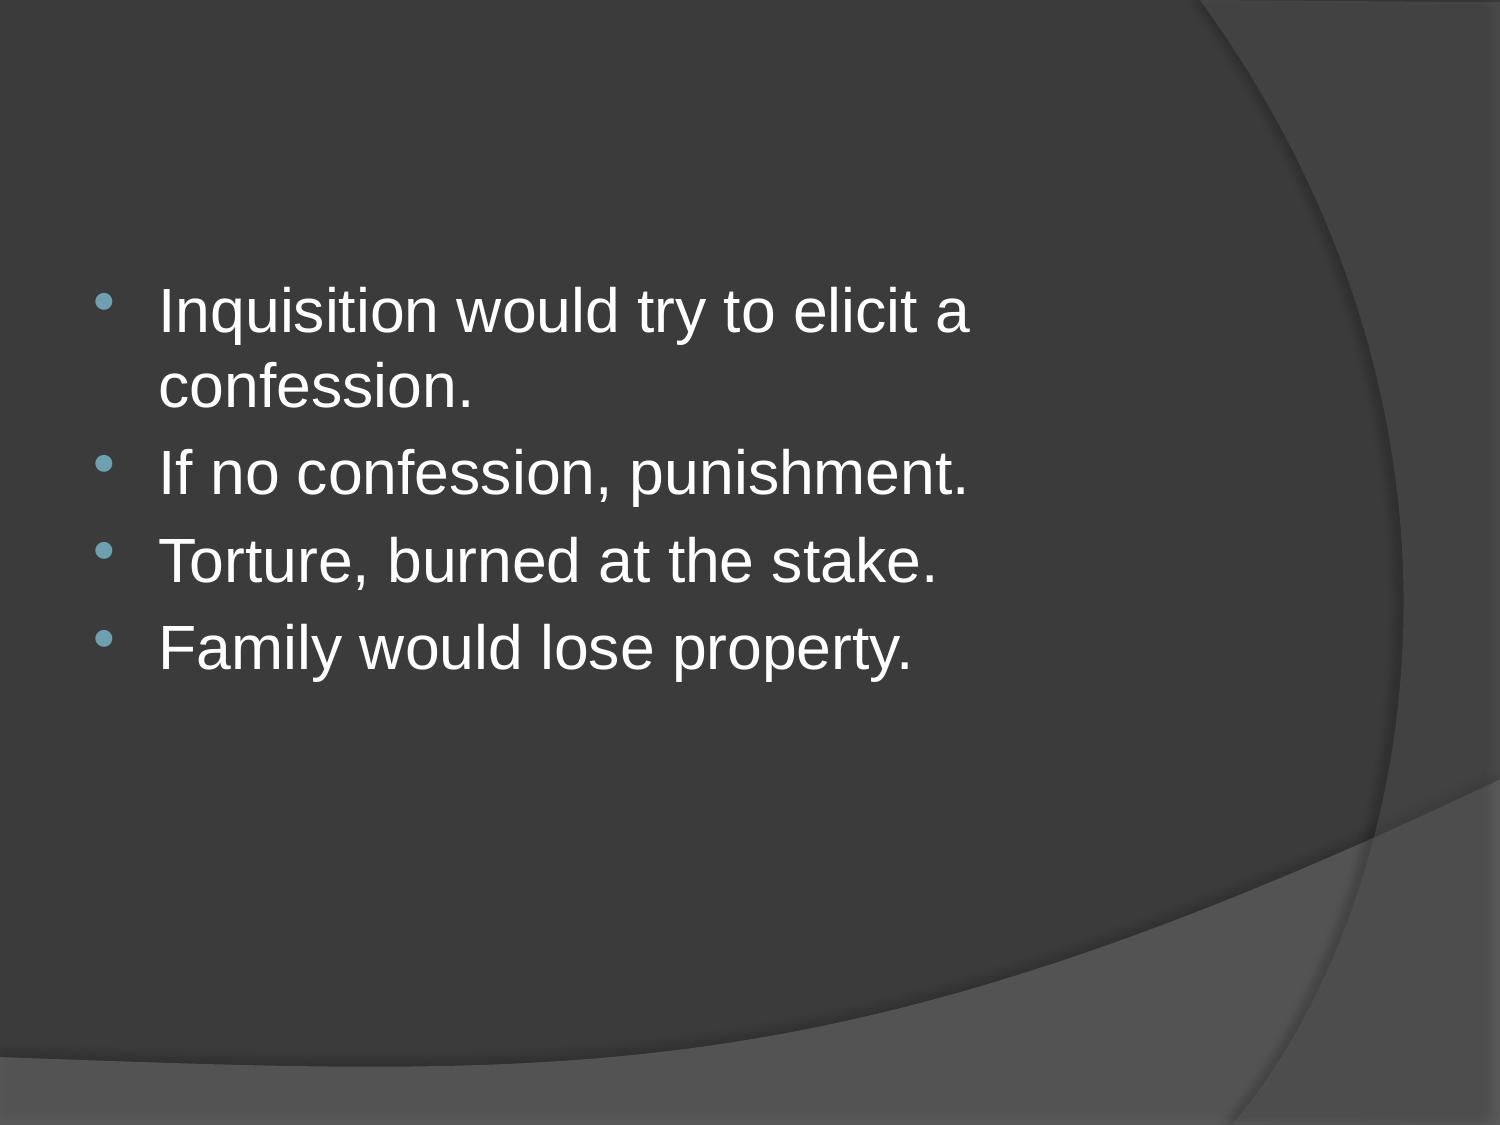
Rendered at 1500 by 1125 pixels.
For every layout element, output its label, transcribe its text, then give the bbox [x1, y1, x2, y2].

list Inquisition would try to elicit a confession. If no confession, punishment. Torture, burned at the stake. Family would lose property. [75, 262, 1300, 1005]
